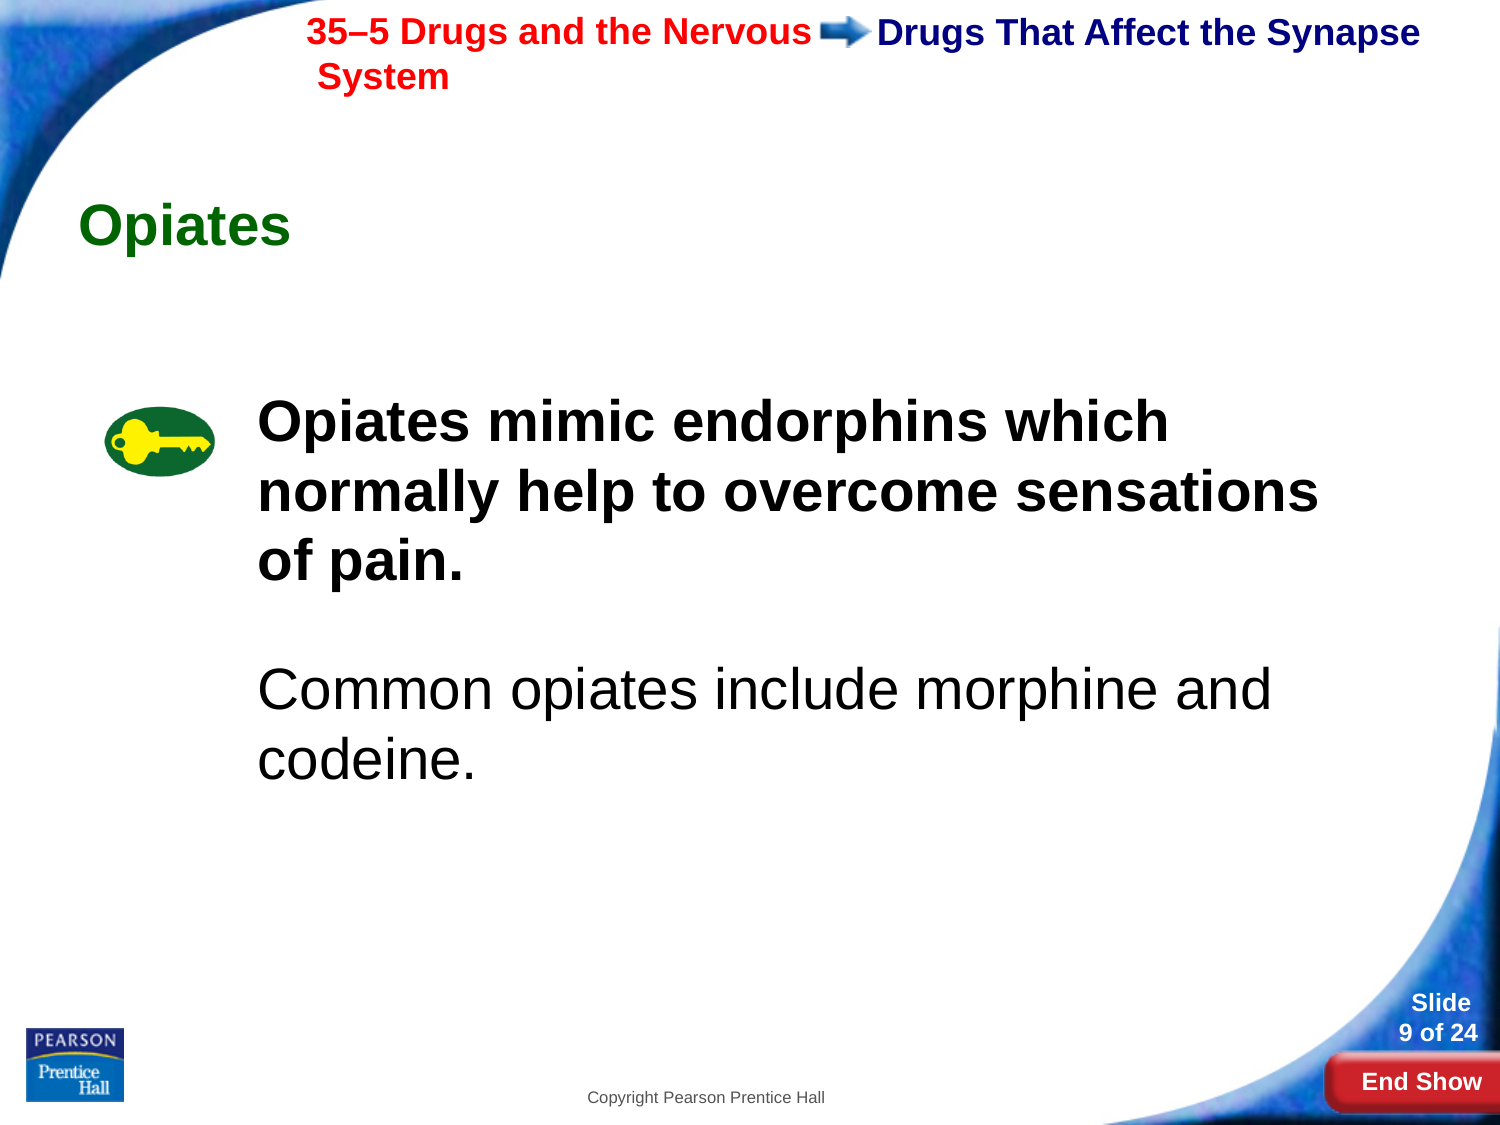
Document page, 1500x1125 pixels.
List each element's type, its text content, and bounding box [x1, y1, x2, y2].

title Drugs That Affect the Synapse [861, 0, 1457, 76]
picture [0, 0, 1500, 1125]
list Opiates Opiates mimic endorphins which normally help to overcome sensations of pain. Common opiates include morphine and codeine. [44, 179, 1377, 938]
footer Copyright Pearson Prentice Hall [468, 1078, 945, 1105]
